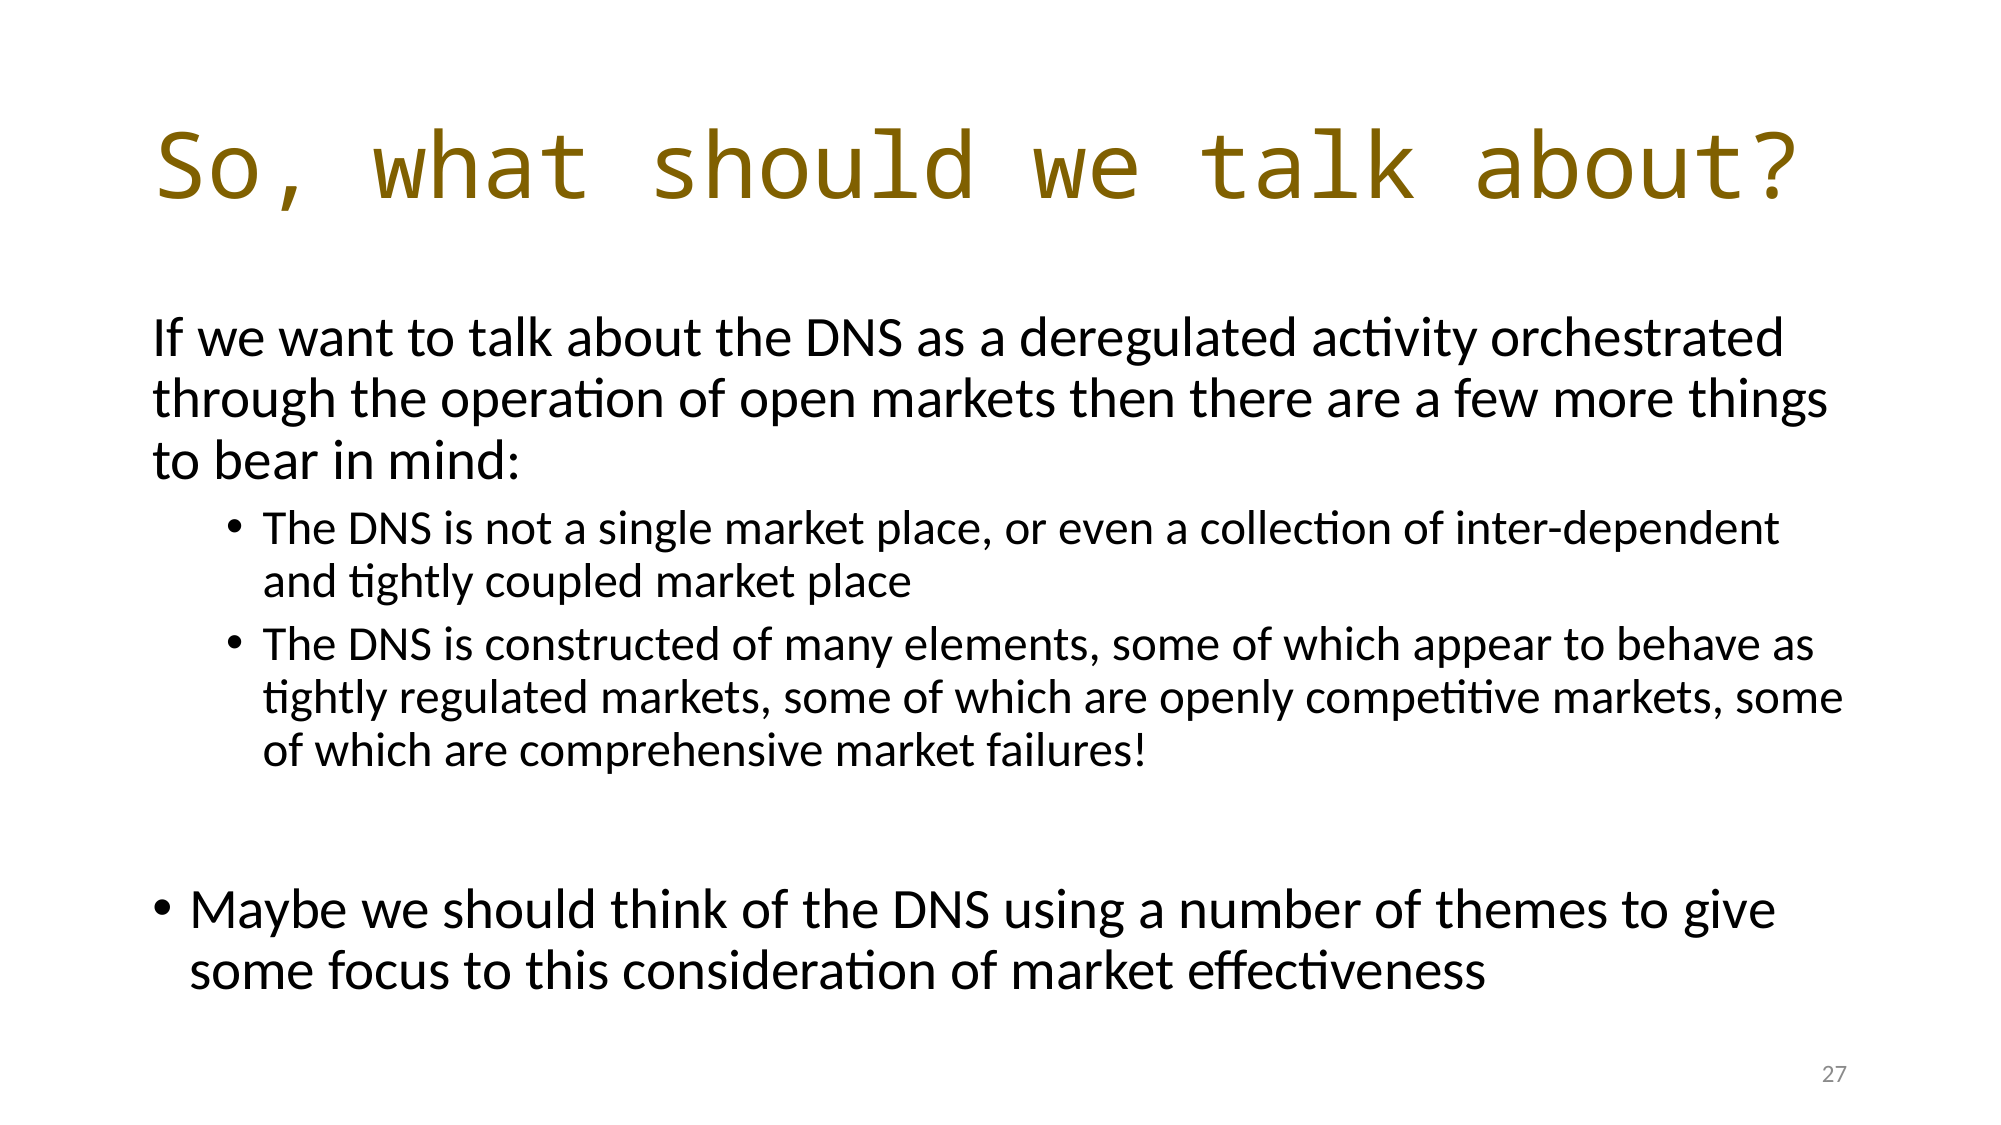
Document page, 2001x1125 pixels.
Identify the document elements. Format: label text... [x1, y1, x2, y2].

list If we want to talk about the DNS as a deregulated activity orchestrated through the operation of open markets then there are a few more things to bear in mind: The DNS is not a single market place, or even a collection of inter-dependent and tightly coupled market place The DNS is constructed of many elements, some of which appear to behave as tightly regulated markets, some of which are openly competitive markets, some of which are comprehensive market failures! Maybe we should think of the DNS using a number of themes to give some focus to this consideration of market effectiveness [137, 299, 1863, 1014]
slide_number 27 [1412, 1042, 1863, 1103]
title So, what should we talk about? [137, 59, 1863, 278]
